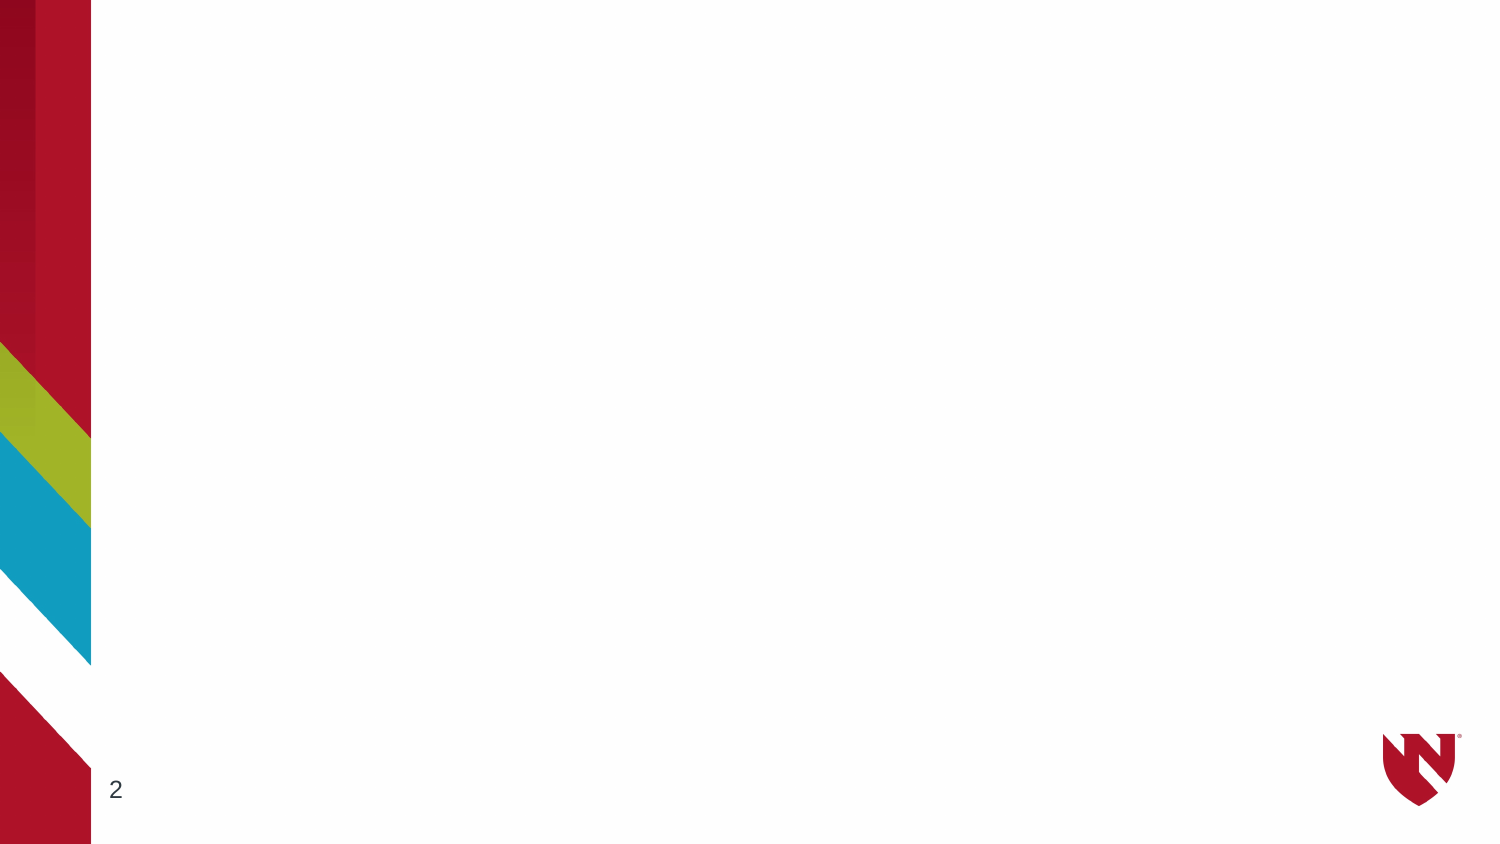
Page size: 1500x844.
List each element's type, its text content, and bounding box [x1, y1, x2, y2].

slide_number 2 [94, 765, 178, 815]
picture [0, 0, 1500, 844]
